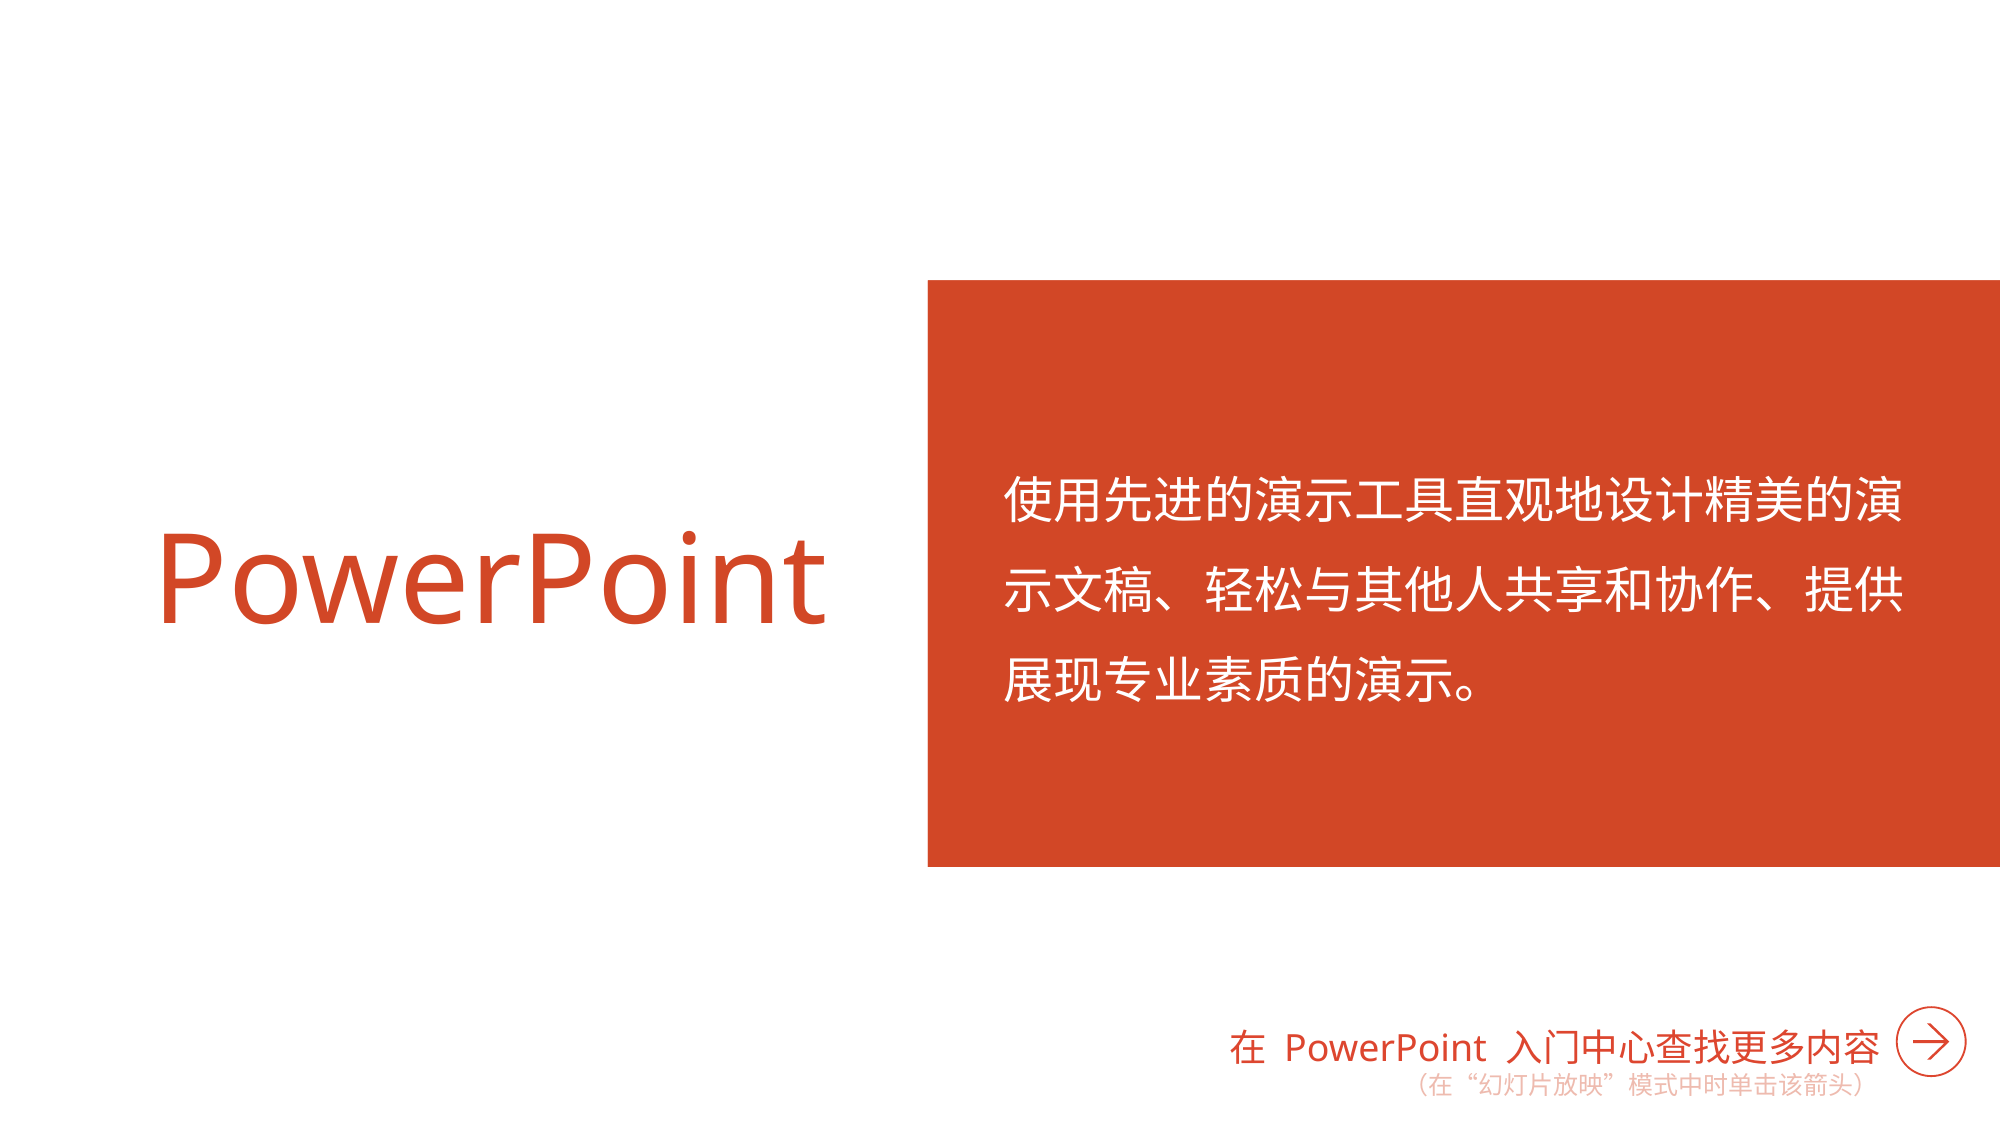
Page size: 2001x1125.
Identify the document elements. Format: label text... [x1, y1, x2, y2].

text_box （在“幻灯片放映”模式中时单击该箭头） [1388, 1062, 1875, 1112]
list 使用先进的演示工具直观地设计精美的演示文稿、轻松与其他人共享和协作、提供展现专业素质的演示。 [988, 394, 1951, 753]
text_box [1896, 1005, 1968, 1079]
title PowerPoint [137, 394, 878, 753]
text_box 在 PowerPoint 入门中心查找更多内容 [475, 958, 1896, 1112]
